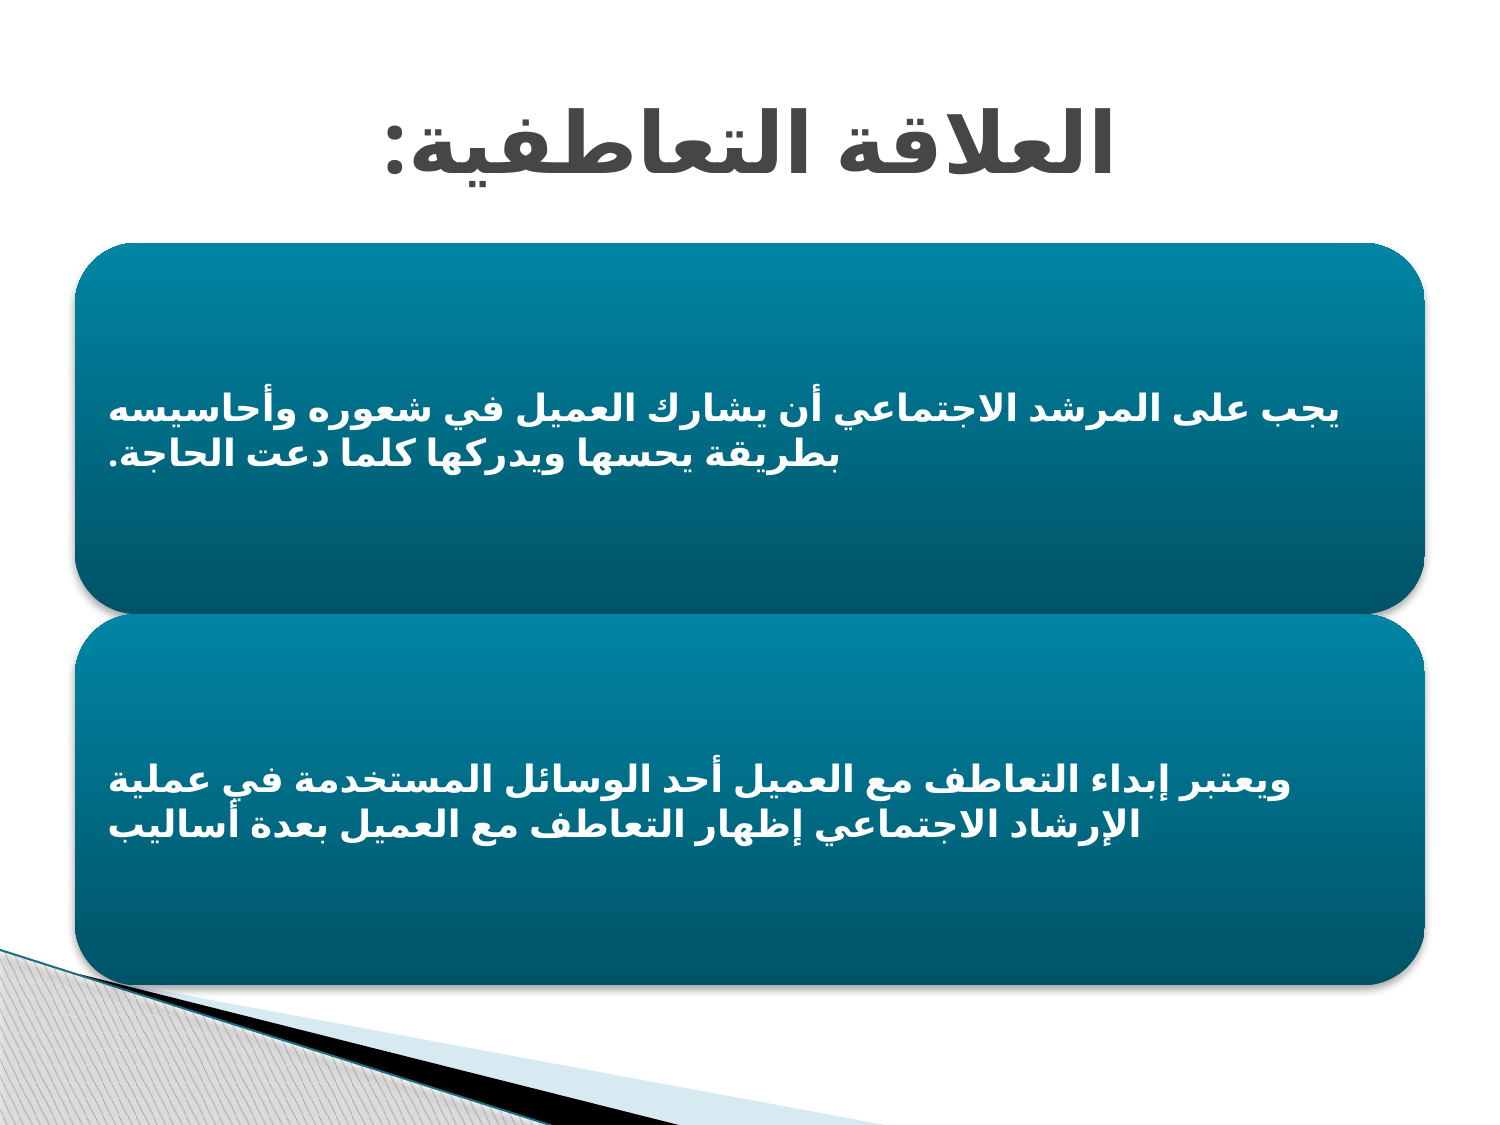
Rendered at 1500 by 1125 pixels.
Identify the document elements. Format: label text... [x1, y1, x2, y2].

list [74, 242, 1426, 986]
title العلاقة التعاطفية: [75, 45, 1425, 233]
